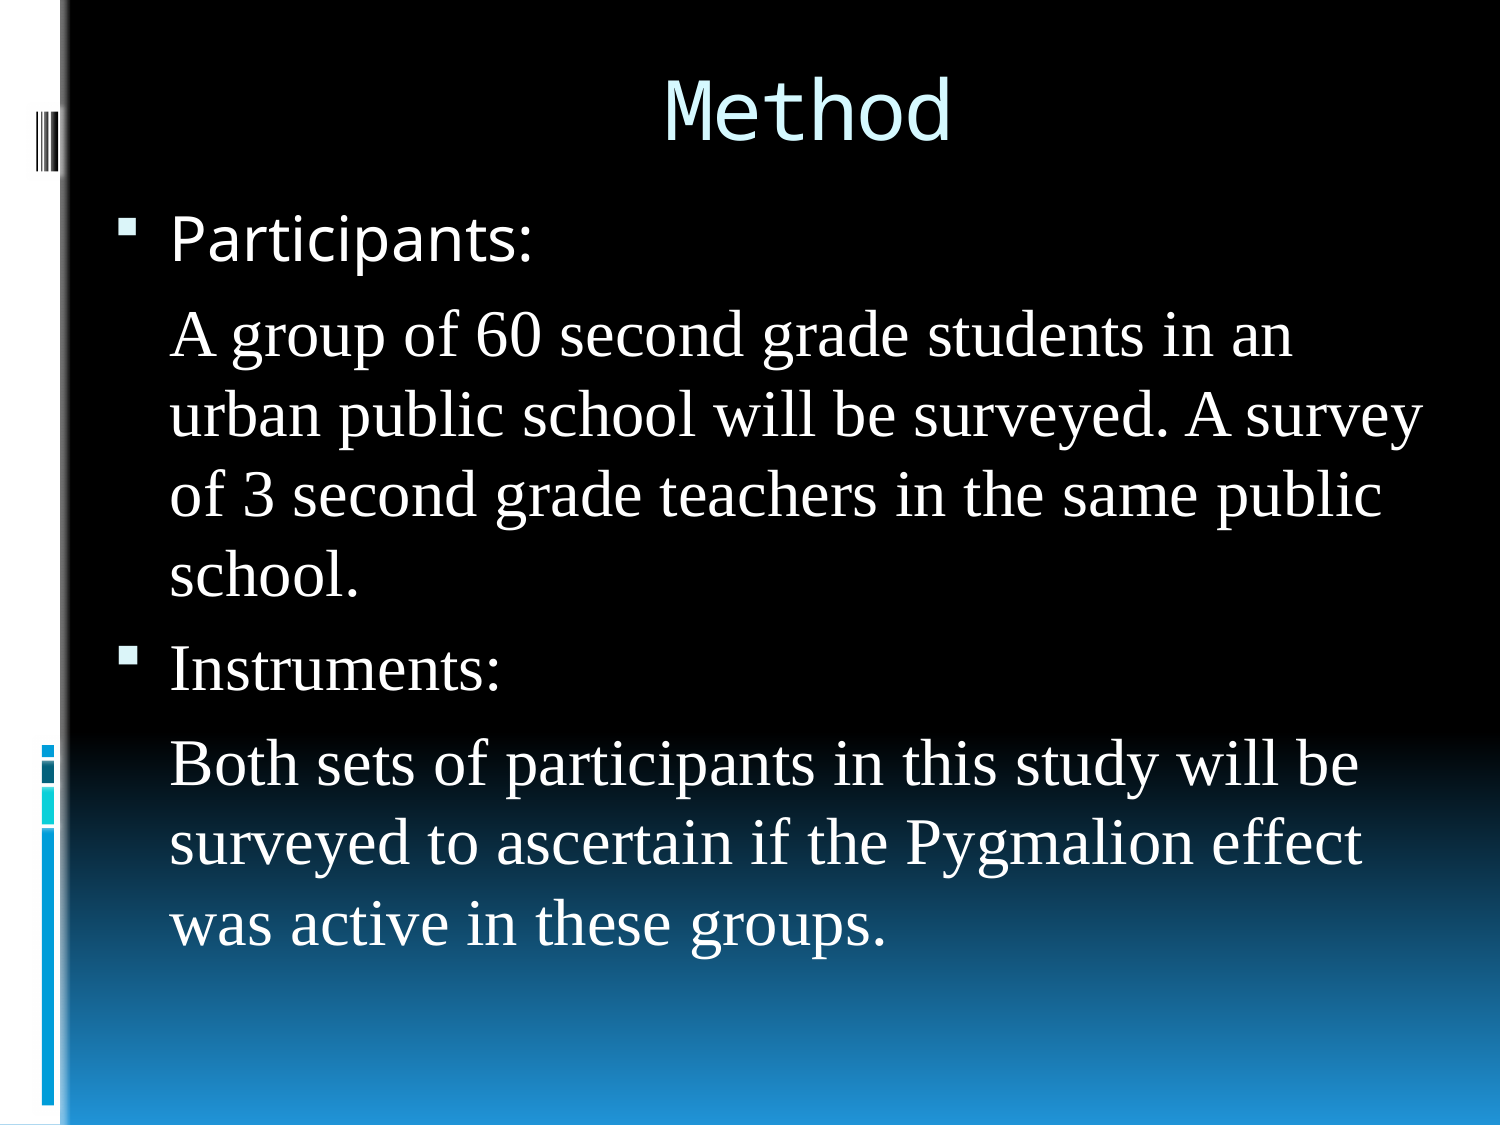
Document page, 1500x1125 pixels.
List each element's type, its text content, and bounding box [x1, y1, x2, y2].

list Participants: A group of 60 second grade students in an urban public school will be surveyed. A survey of 3 second grade teachers in the same public school. Instruments: Both sets of participants in this study will be surveyed to ascertain if the Pygmalion effect was active in these groups. [87, 187, 1463, 1088]
title Method [150, 50, 1425, 163]
